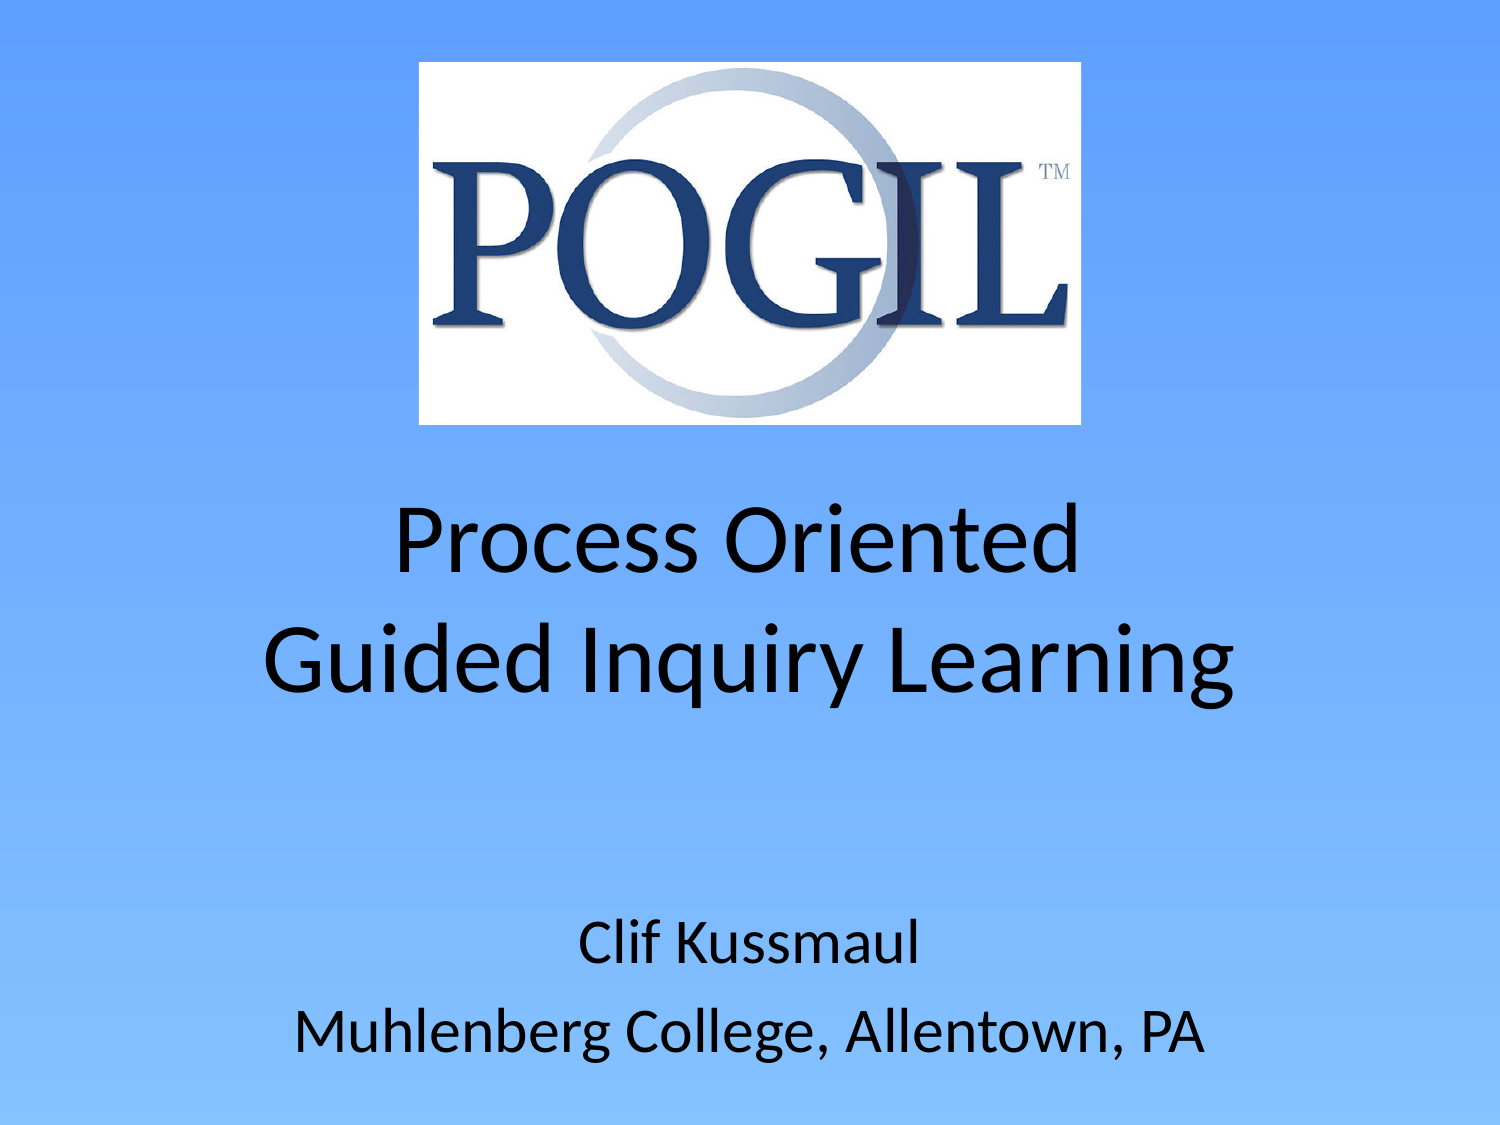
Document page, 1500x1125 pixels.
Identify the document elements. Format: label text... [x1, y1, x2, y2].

picture [418, 62, 1082, 425]
subtitle Clif Kussmaul Muhlenberg College, Allentown, PA [187, 803, 1313, 1075]
title Process Oriented Guided Inquiry Learning [112, 396, 1388, 789]
